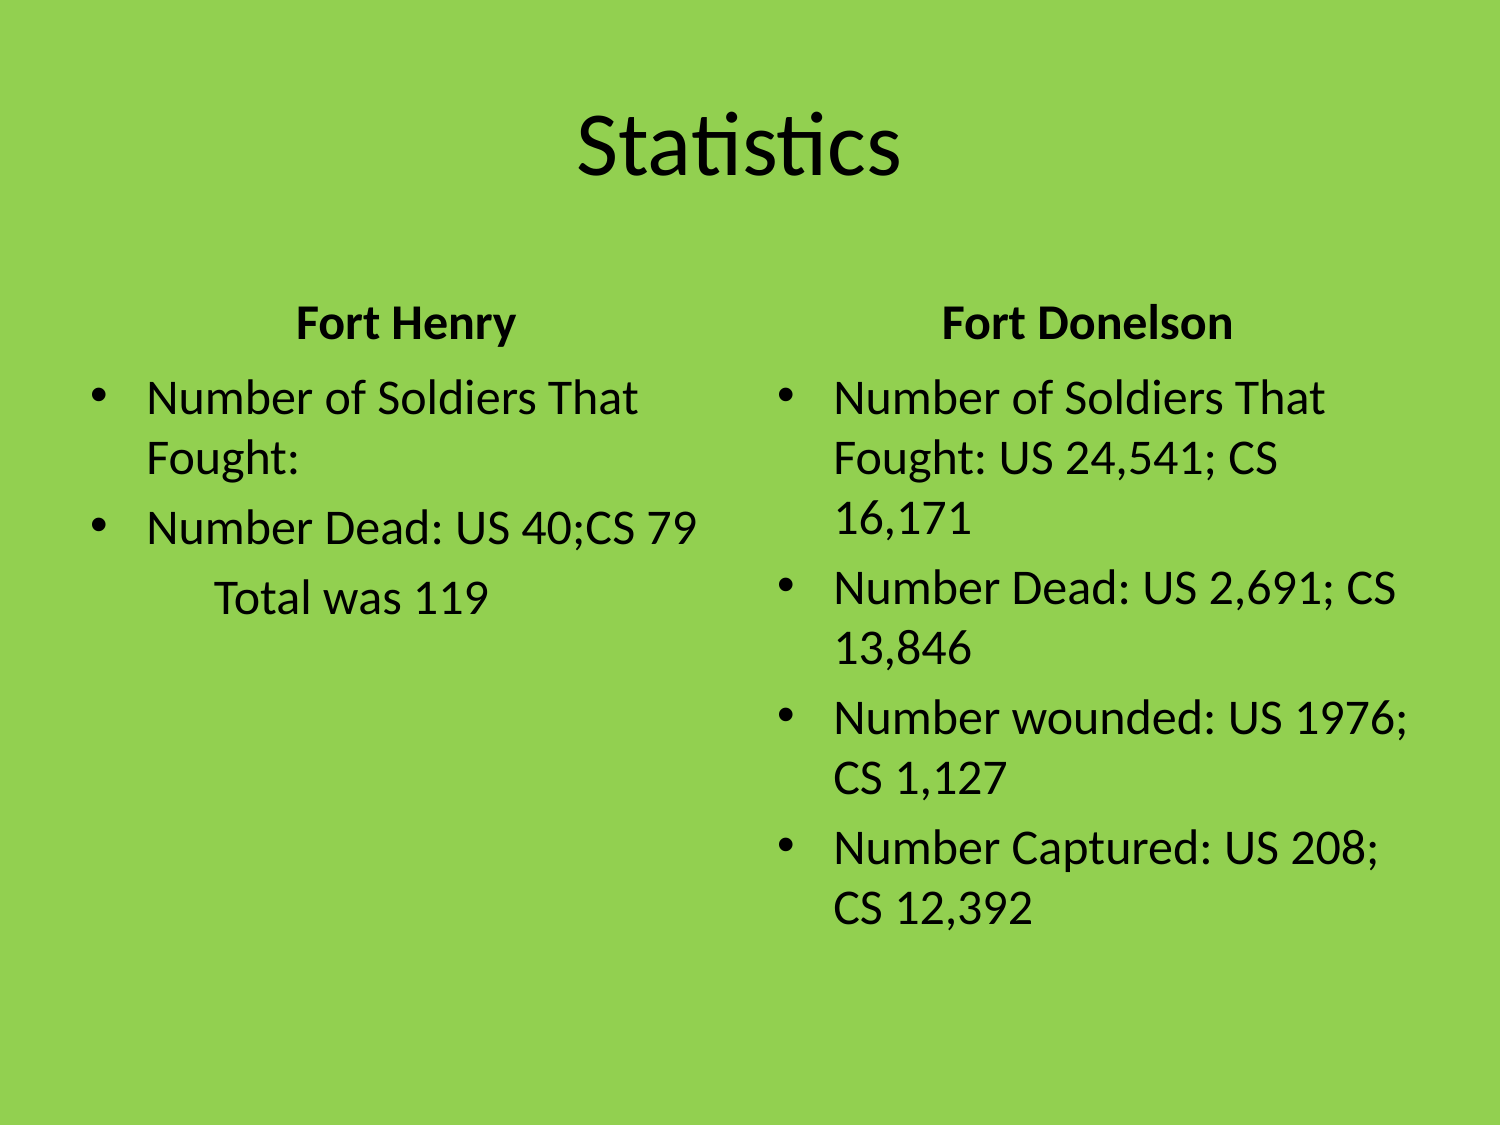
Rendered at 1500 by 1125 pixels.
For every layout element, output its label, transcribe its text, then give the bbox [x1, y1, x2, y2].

list Number of Soldiers That Fought: Number Dead: US 40;CS 79 Total was 119 [75, 356, 738, 1005]
list Fort Henry [75, 251, 738, 356]
title Statistics [75, 45, 1425, 233]
list Fort Donelson [761, 251, 1425, 356]
list Number of Soldiers That Fought: US 24,541; CS 16,171 Number Dead: US 2,691; CS 13,846 Number wounded: US 1976; CS 1,127 Number Captured: US 208; CS 12,392 [761, 356, 1425, 1005]
